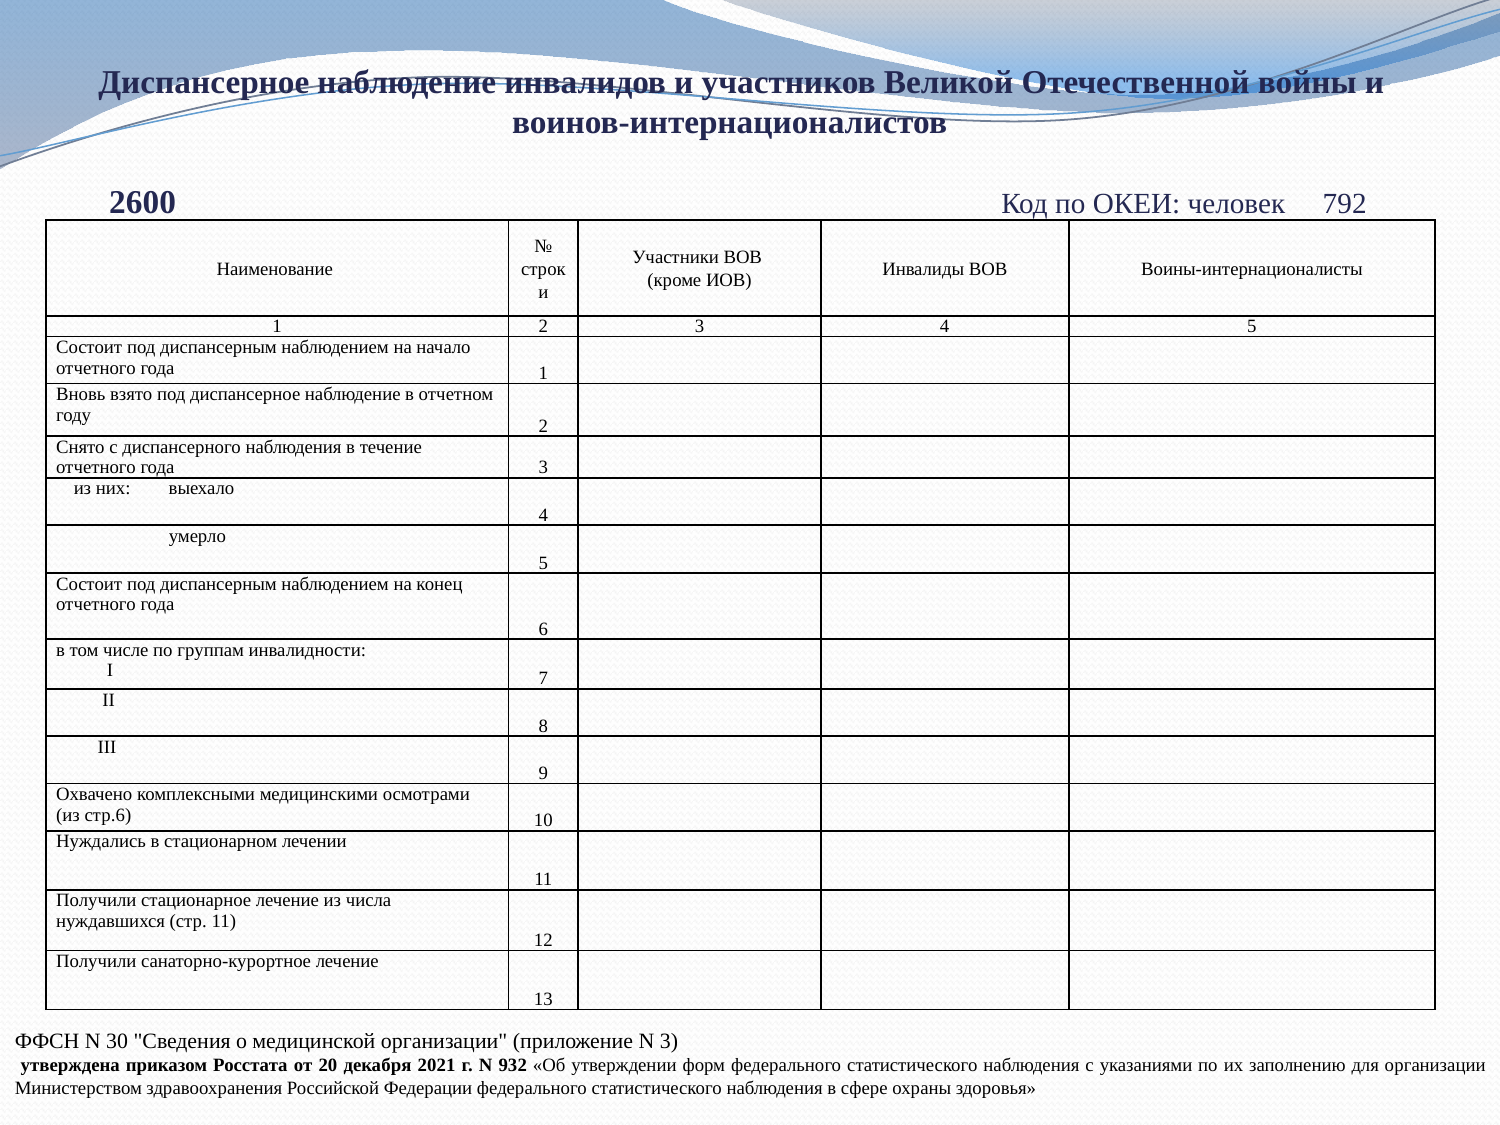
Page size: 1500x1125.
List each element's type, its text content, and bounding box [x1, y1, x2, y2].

table_cell [579, 640, 820, 688]
table_cell умерло [47, 526, 508, 572]
table_cell [822, 640, 1068, 688]
table_cell [1070, 784, 1434, 830]
table_cell [822, 951, 1068, 1009]
table_cell [1070, 832, 1434, 889]
table_cell [579, 479, 820, 524]
table_cell [1070, 574, 1434, 638]
table_cell [822, 891, 1068, 950]
table_cell [1070, 951, 1434, 1009]
title Диспансерное наблюдение инвалидов и участников Великой Отечественной войны и воинов-интернационалистов 2600 Код по ОКЕИ: человек  792 [41, 42, 1436, 220]
table_cell 5 [509, 526, 577, 572]
table_cell 1 [509, 337, 577, 383]
table_cell Состоит под диспансерным наблюдением на конец отчетного года [47, 574, 508, 638]
table_cell Нуждались в стационарном лечении [47, 832, 508, 889]
table_cell [579, 737, 820, 783]
table_cell [579, 437, 820, 477]
table_cell 4 [822, 317, 1068, 336]
table_cell [822, 737, 1068, 783]
table_cell в том числе по группам инвалидности: I [47, 640, 508, 688]
table_cell [1070, 737, 1434, 783]
table_header Воины-интернационалисты [1070, 221, 1434, 315]
table_cell [1070, 384, 1434, 435]
table_cell [822, 526, 1068, 572]
table_cell [1070, 479, 1434, 524]
table_cell 2 [509, 317, 577, 336]
table_cell [822, 574, 1068, 638]
table_header Инвалиды ВОВ [822, 221, 1068, 315]
table_cell 12 [509, 891, 577, 950]
table_cell [822, 690, 1068, 735]
table_cell 11 [509, 832, 577, 889]
table_cell 9 [509, 737, 577, 783]
table_cell 8 [509, 690, 577, 735]
table_cell [1070, 640, 1434, 688]
table_cell Получили стационарное лечение из числа нуждавшихся (стр. 11) [47, 891, 508, 950]
text_box ФФСН N 30 "Сведения о медицинской организации" (приложение N 3) утверждена приказом Росстата от 20 декабря 2021 г. N 932 «Об утверждении форм федерального статистического наблюдения с указаниями по их заполнению для организации Министерством здравоохранения Российской Федерации федерального статистического наблюдения в сфере охраны здоровья» [0, 1019, 1500, 1106]
table_cell [822, 479, 1068, 524]
table_cell [579, 951, 820, 1009]
table_cell 10 [509, 784, 577, 830]
table_cell [579, 384, 820, 435]
table_header Участники ВОВ (кроме ИОВ) [579, 221, 820, 315]
table_cell 4 [509, 512, 577, 524]
table_cell [579, 337, 820, 383]
table_cell 13 [509, 951, 577, 1009]
table_cell 1 [47, 317, 508, 336]
table_cell [822, 437, 1068, 477]
table_cell Охвачено комплексными медицинскими осмотрами (из стр.6) [47, 784, 508, 830]
text_box [115, 471, 746, 512]
table_header Наименование [47, 221, 508, 315]
table_cell 6 [509, 574, 577, 638]
table_cell Получили санаторно-курортное лечение [47, 951, 508, 1009]
table_cell [1070, 526, 1434, 572]
table_cell [1070, 891, 1434, 950]
table_cell III [47, 737, 508, 783]
table_cell [1070, 337, 1434, 383]
table_cell [579, 690, 820, 735]
table_cell 5 [1070, 317, 1434, 336]
table_cell [579, 526, 820, 572]
table_cell [1070, 437, 1434, 477]
table_cell [1070, 690, 1434, 735]
table_cell [822, 337, 1068, 383]
table_cell [822, 832, 1068, 889]
table_cell [822, 384, 1068, 435]
table_cell II [47, 690, 508, 735]
table_cell из них: выехало [47, 479, 508, 524]
table_cell 3 [509, 437, 577, 471]
table_cell Состоит под диспансерным наблюдением на начало отчетного года [47, 337, 508, 383]
table_cell 7 [509, 640, 577, 688]
table_header № строки [509, 221, 577, 315]
table_cell Вновь взято под диспансерное наблюдение в отчетном году [47, 384, 508, 435]
table_cell [579, 832, 820, 889]
table_cell [822, 784, 1068, 830]
table_cell [579, 891, 820, 950]
table_cell 3 [579, 317, 820, 336]
table_cell Снято с диспансерного наблюдения в течение отчетного года [47, 437, 508, 477]
table_cell [579, 784, 820, 830]
table_cell [579, 574, 820, 638]
table_cell 2 [509, 384, 577, 435]
